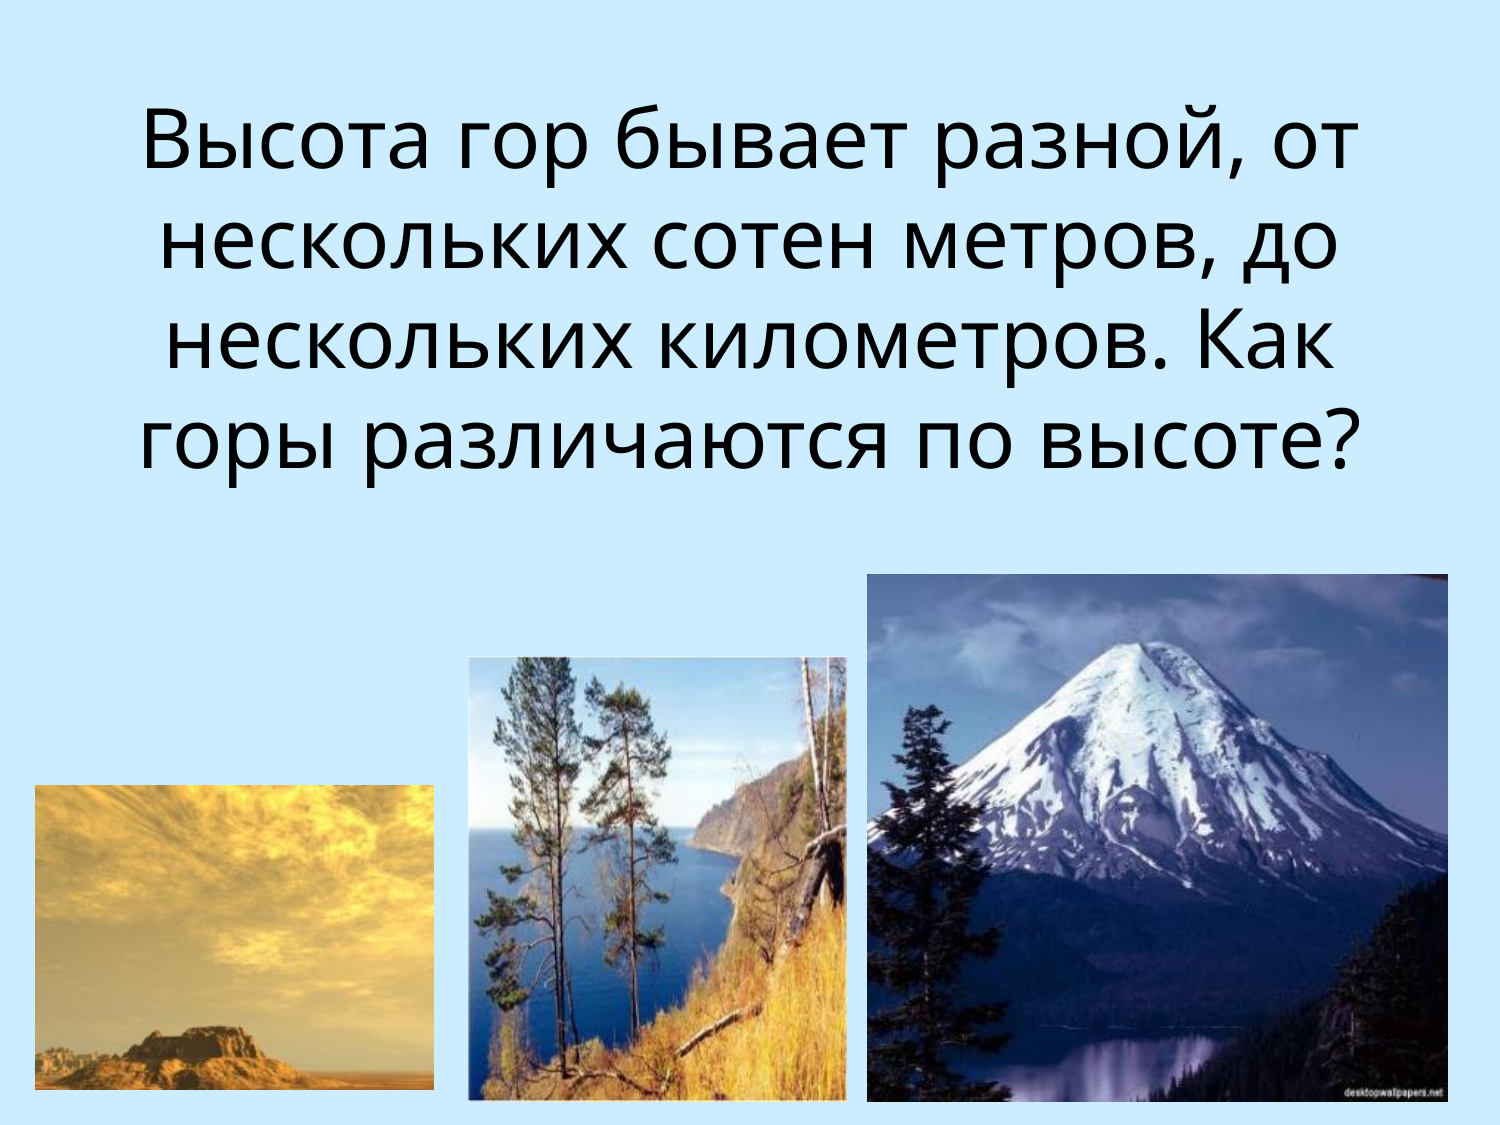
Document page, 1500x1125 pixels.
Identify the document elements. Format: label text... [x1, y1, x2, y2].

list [34, 784, 434, 1091]
picture [468, 656, 848, 1102]
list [866, 573, 1449, 1102]
title Высота гор бывает разной, от нескольких сотен метров, до нескольких километров. Как горы различаются по высоте? [74, 77, 1426, 493]
